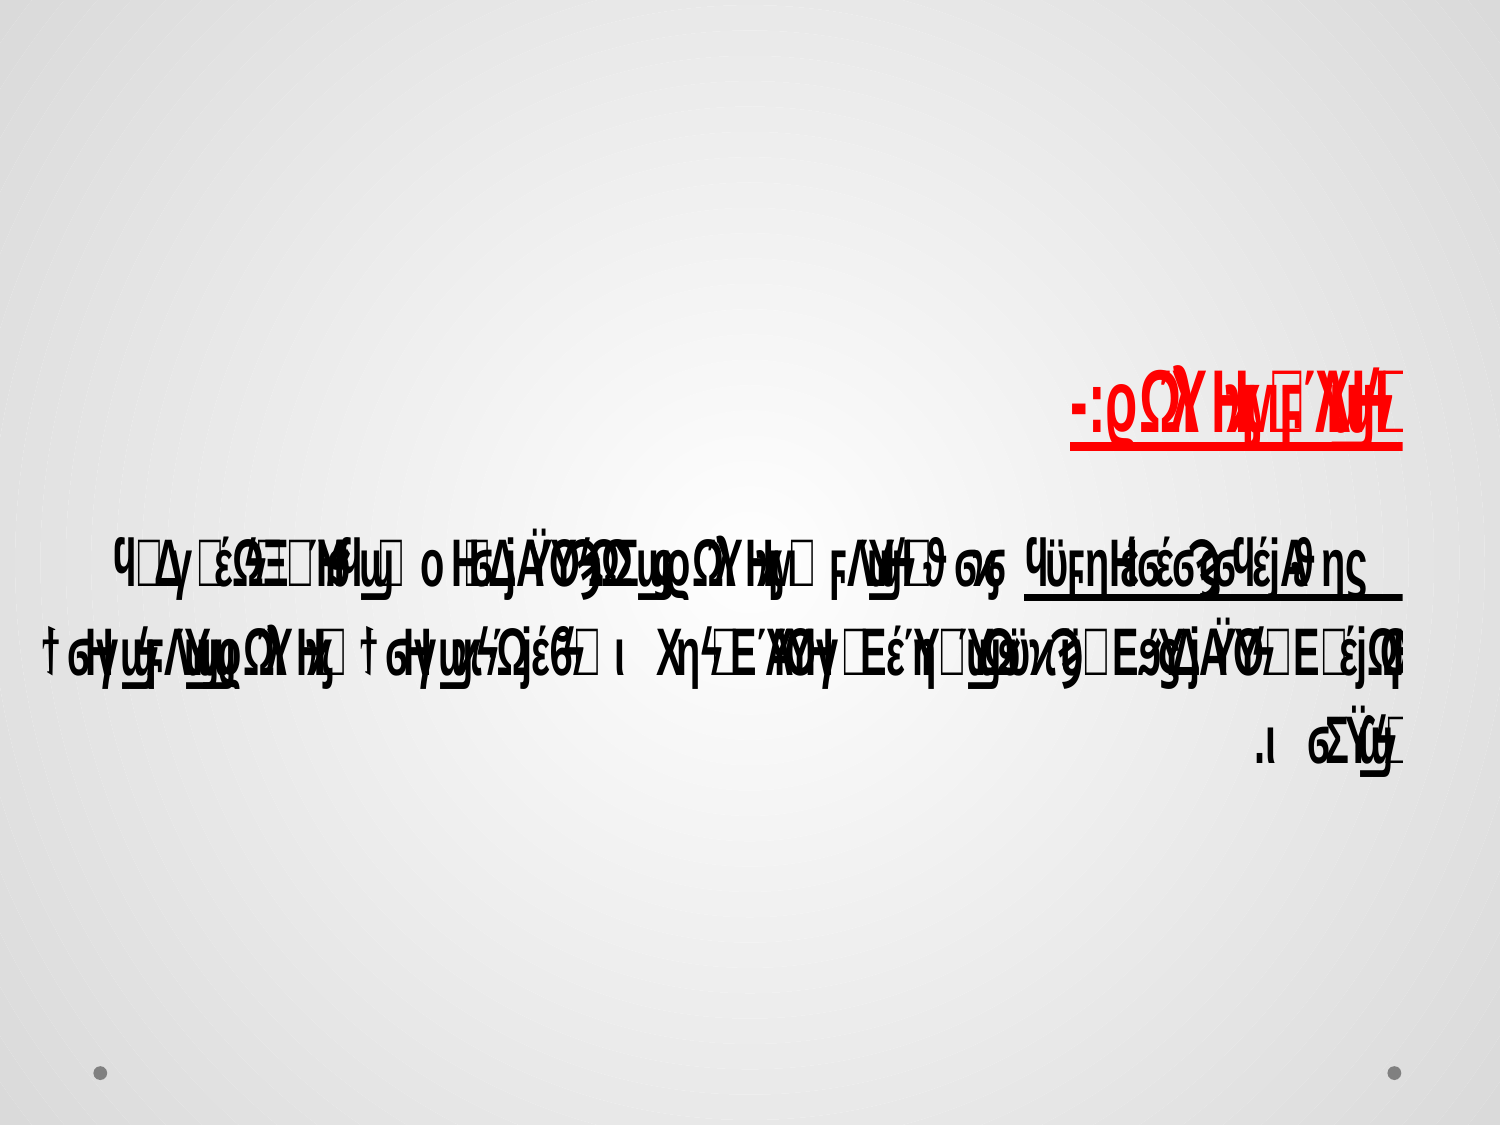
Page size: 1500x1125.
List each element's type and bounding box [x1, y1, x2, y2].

list [29, 349, 1403, 847]
